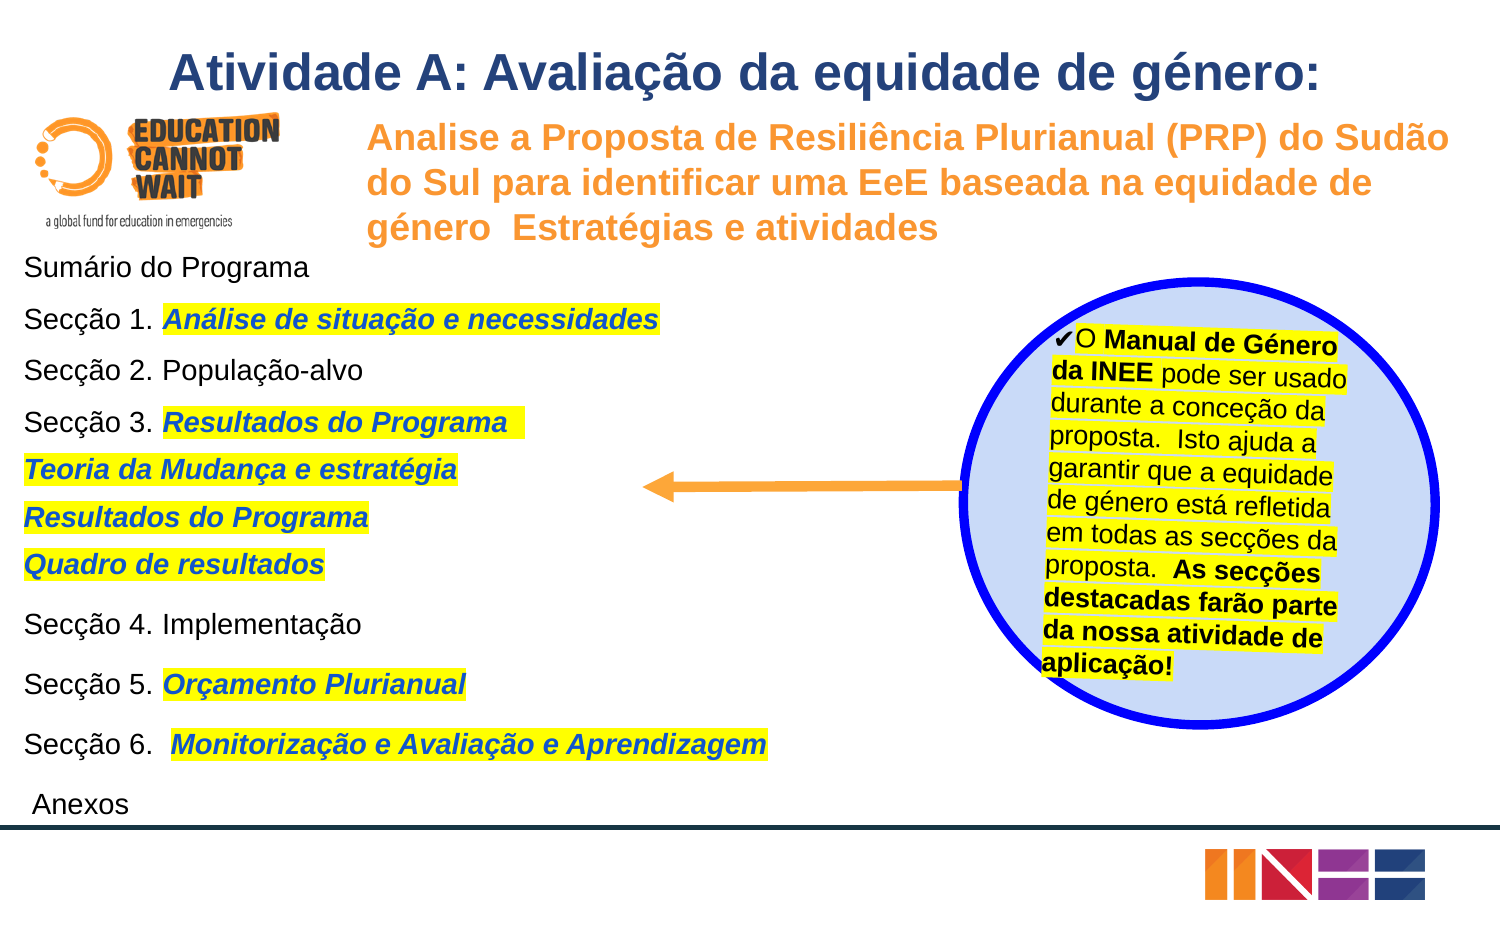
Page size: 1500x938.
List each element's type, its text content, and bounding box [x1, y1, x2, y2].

list Sumário do Programa Secção 1. Análise de situação e necessidades Secção 2. População-alvo Secção 3. Resultados do Programa Teoria da Mudança e estratégia Resultados do Programa Quadro de resultados Secção 4. Implementação Secção 5. Orçamento Plurianual Secção 6. Monitorização e Avaliação e Aprendizagem Anexos [23, 248, 1081, 779]
picture [35, 112, 280, 229]
title Analise a Proposta de Resiliência Plurianual (PRP) do Sudão do Sul para identificar uma EeE baseada na equidade de género Estratégias e atividades [366, 112, 1479, 249]
picture [1205, 849, 1425, 900]
text_box O Manual de Género da INEE pode ser usado durante a conceção da proposta. Isto ajuda a garantir que a equidade de género está refletida em todas as secções da proposta. As secções destacadas farão parte da nossa atividade de aplicação! [963, 281, 1436, 725]
title Atividade A: Avaliação da equidade de género: [23, 23, 1468, 121]
